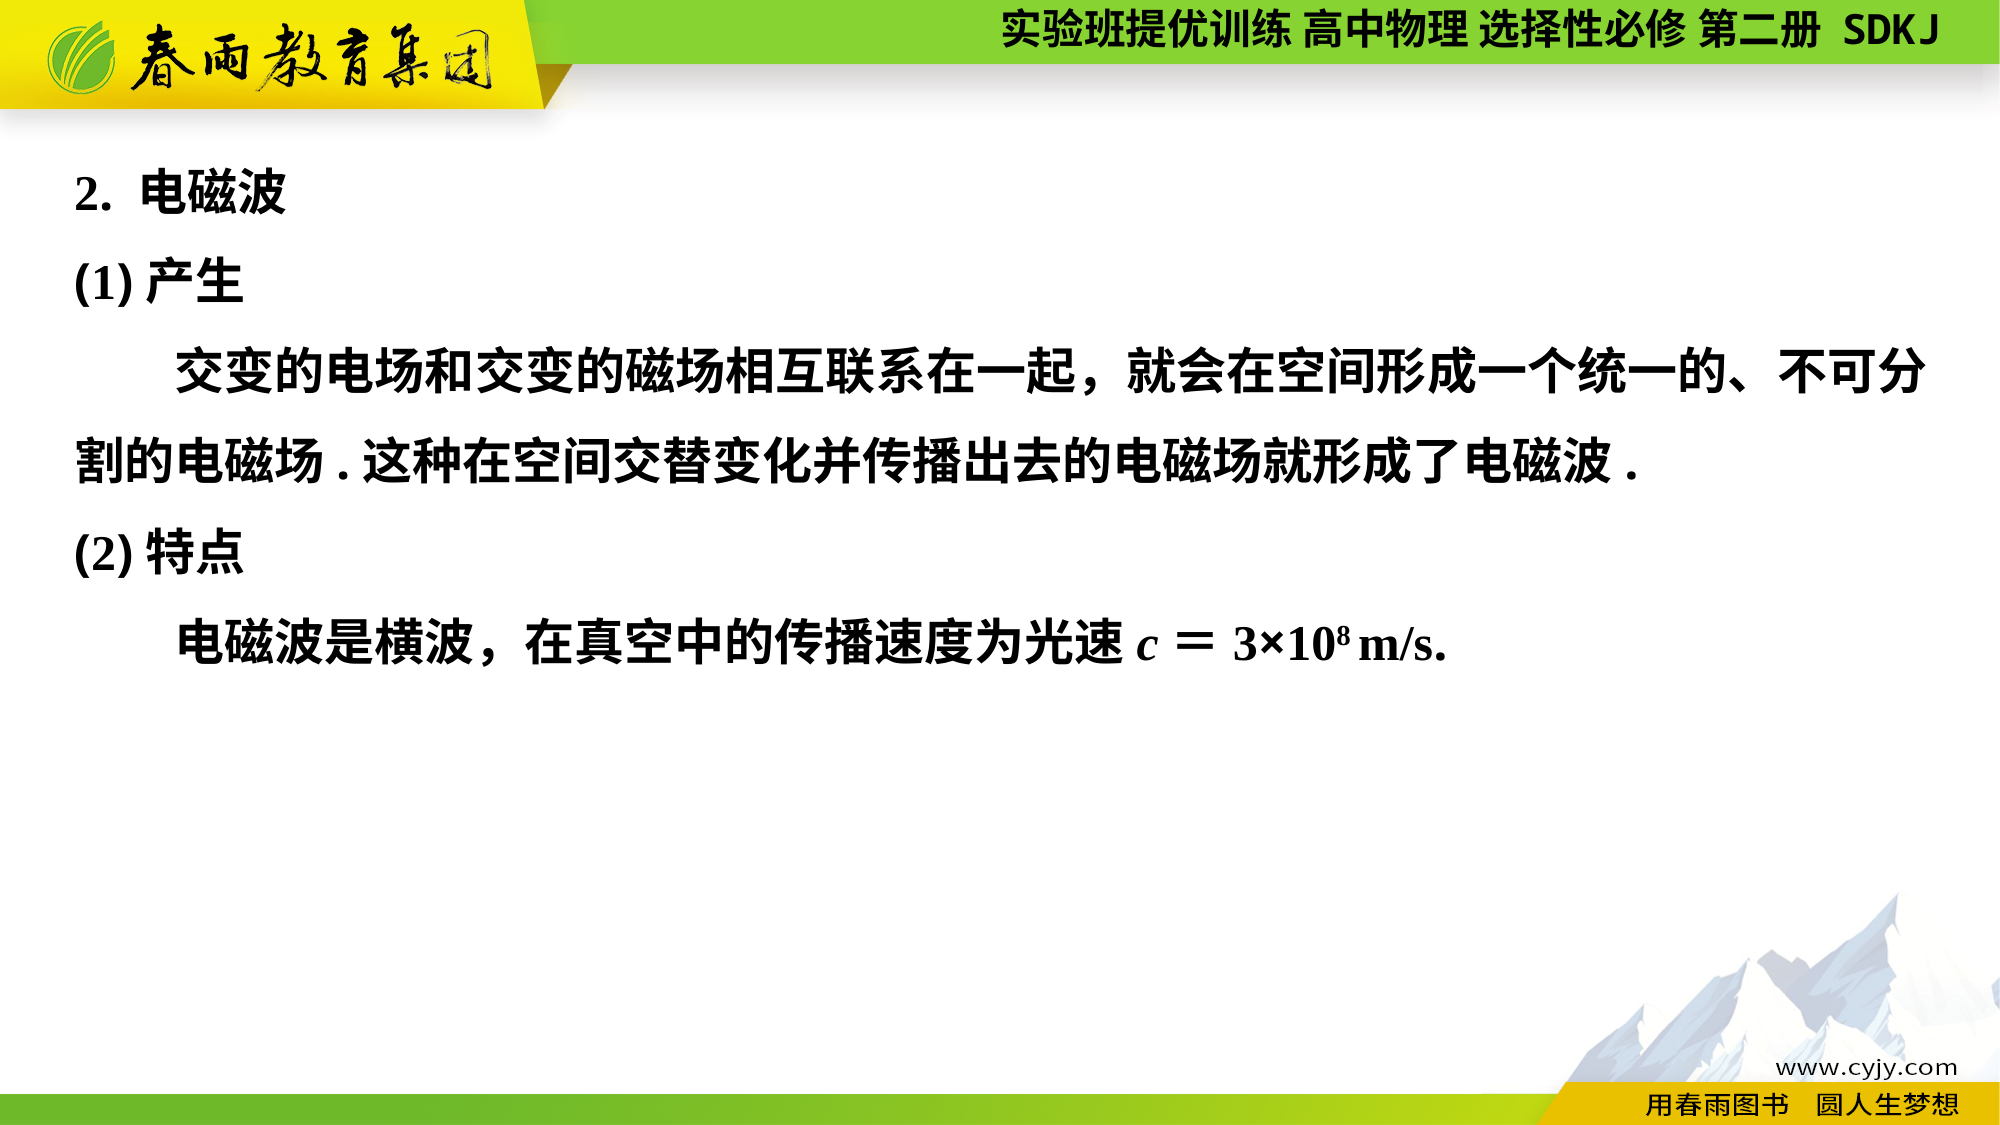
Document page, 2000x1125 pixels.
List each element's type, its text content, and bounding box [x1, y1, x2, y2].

list 2. 电磁波 (1)产生 交变的电场和交变的磁场相互联系在一起，就会在空间形成一个统一的、不可分割的电磁场.这种在空间交替变化并传播出去的电磁场就形成了电磁波. (2)特点 电磁波是横波，在真空中的传播速度为光速c＝3×108 m/s. [59, 122, 1944, 683]
picture [0, 0, 2000, 1125]
